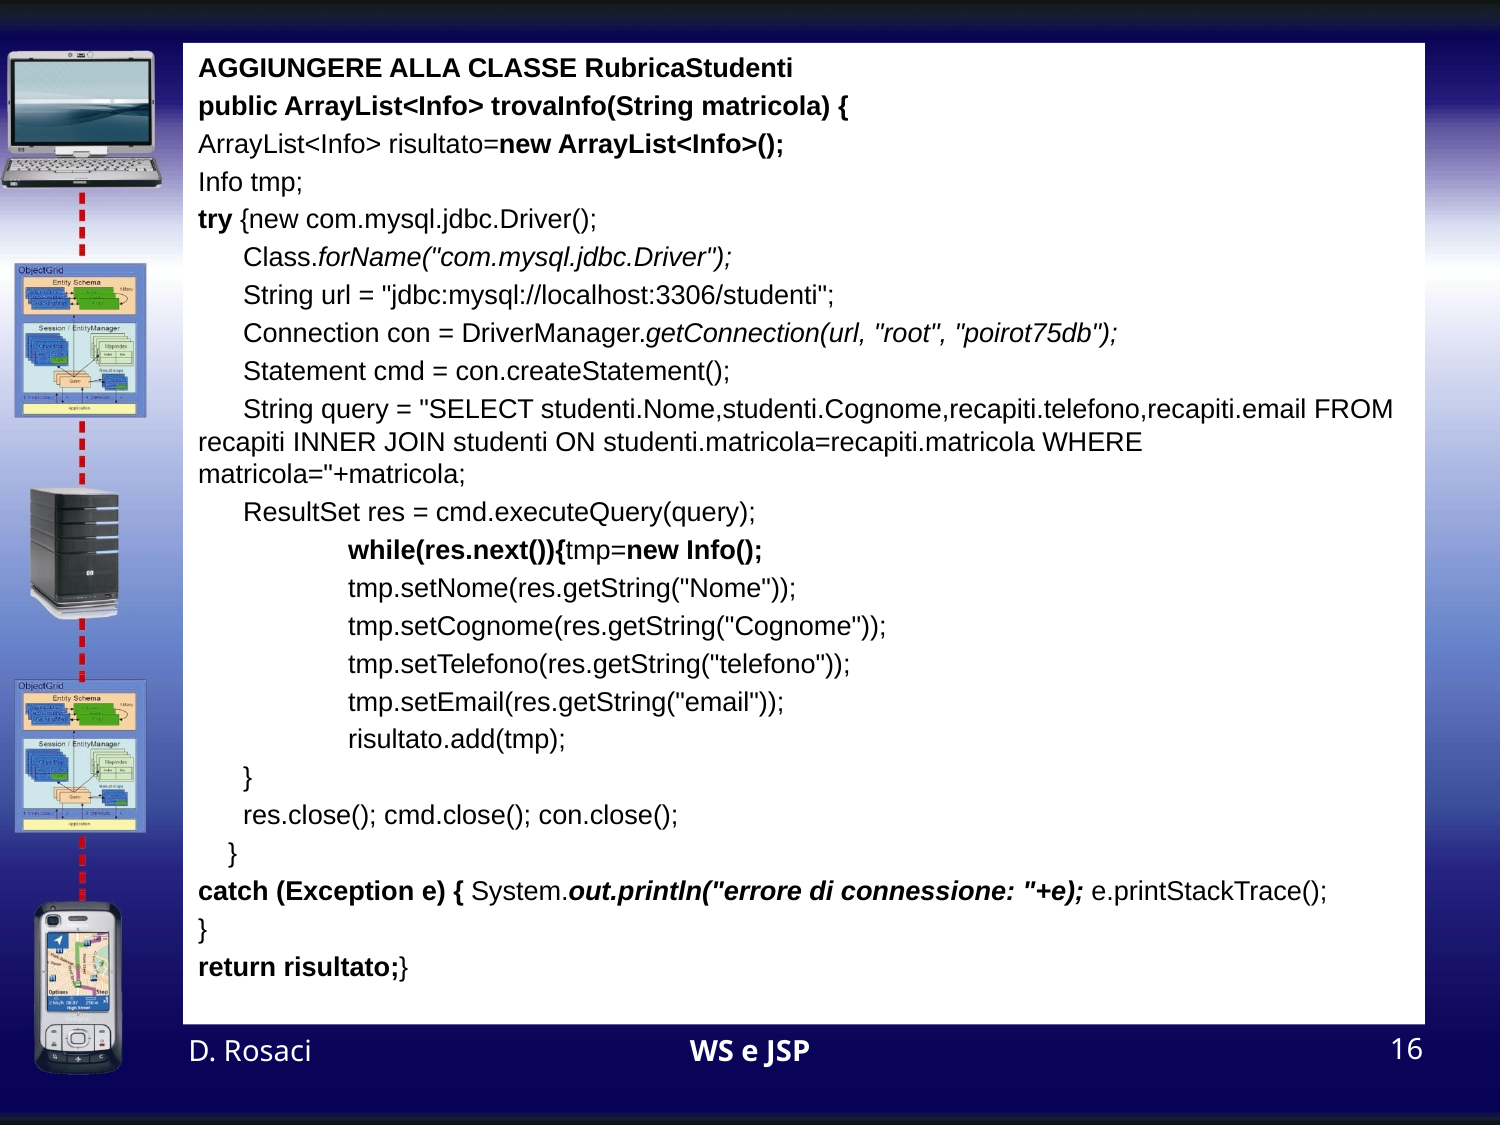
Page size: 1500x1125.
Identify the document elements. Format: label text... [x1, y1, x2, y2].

footer WS e JSP [512, 1024, 988, 1103]
slide_number D. Rosaci [74, 1024, 426, 1103]
picture [0, 0, 1500, 1125]
list AGGIUNGERE ALLA CLASSE RubricaStudenti public ArrayList<Info> trovaInfo(String matricola) { ArrayList<Info> risultato=new ArrayList<Info>(); Info tmp; try {new com.mysql.jdbc.Driver(); Class.forName("com.mysql.jdbc.Driver"); String url = "jdbc:mysql://localhost:3306/studenti"; Connection con = DriverManager.getConnection(url, "root", "poirot75db"); Statement cmd = con.createStatement(); String query = "SELECT studenti.Nome,studenti.Cognome,recapiti.telefono,recapiti.email FROM recapiti INNER JOIN studenti ON studenti.matricola=recapiti.matricola WHERE matricola="+matricola; ResultSet res = cmd.executeQuery(query); while(res.next()){tmp=new Info(); tmp.setNome(res.getString("Nome")); tmp.setCognome(res.getString("Cognome")); tmp.setTelefono(res.getString("telefono")); tmp.setEmail(res.getString("email")); risultato.add(tmp); } res.close(); cmd.close(); con.close(); } catch (Exception e) { System.out.println("errore di connessione: "+e); e.printStackTrace(); } return risultato;} [182, 42, 1426, 1025]
